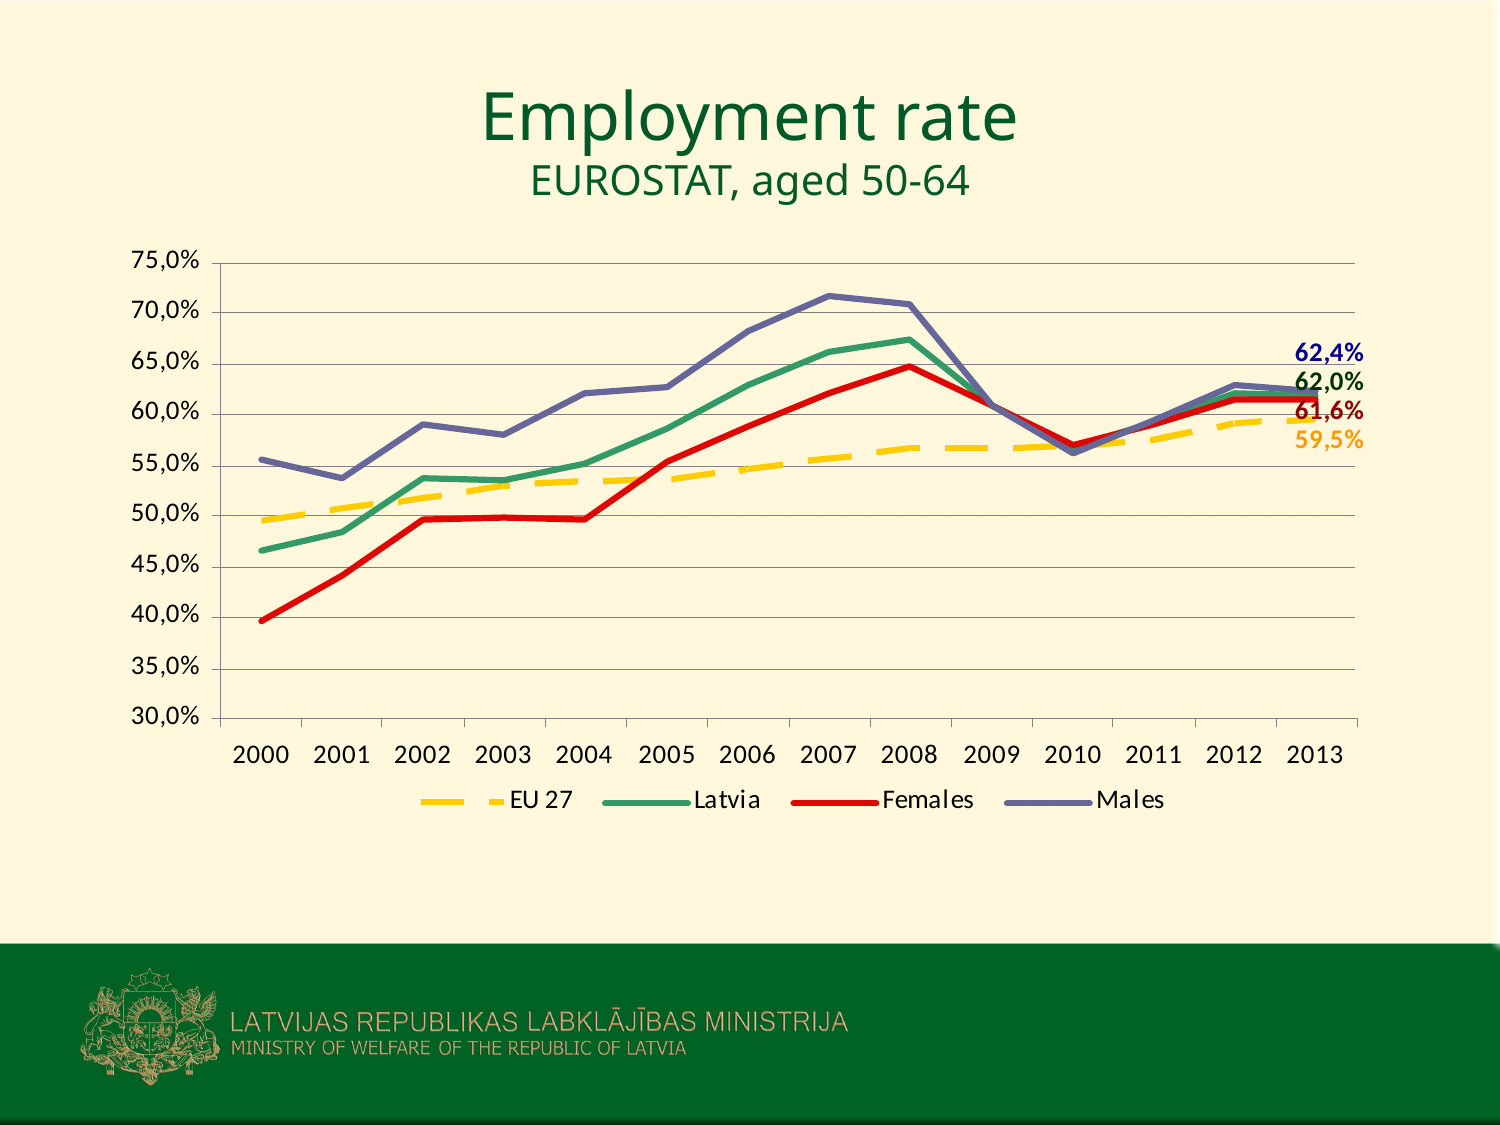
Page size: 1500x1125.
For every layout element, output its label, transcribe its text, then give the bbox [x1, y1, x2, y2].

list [111, 231, 1387, 848]
picture [0, 0, 1500, 1125]
title Employment rate EUROSTAT, aged 50-64 [74, 44, 1426, 233]
